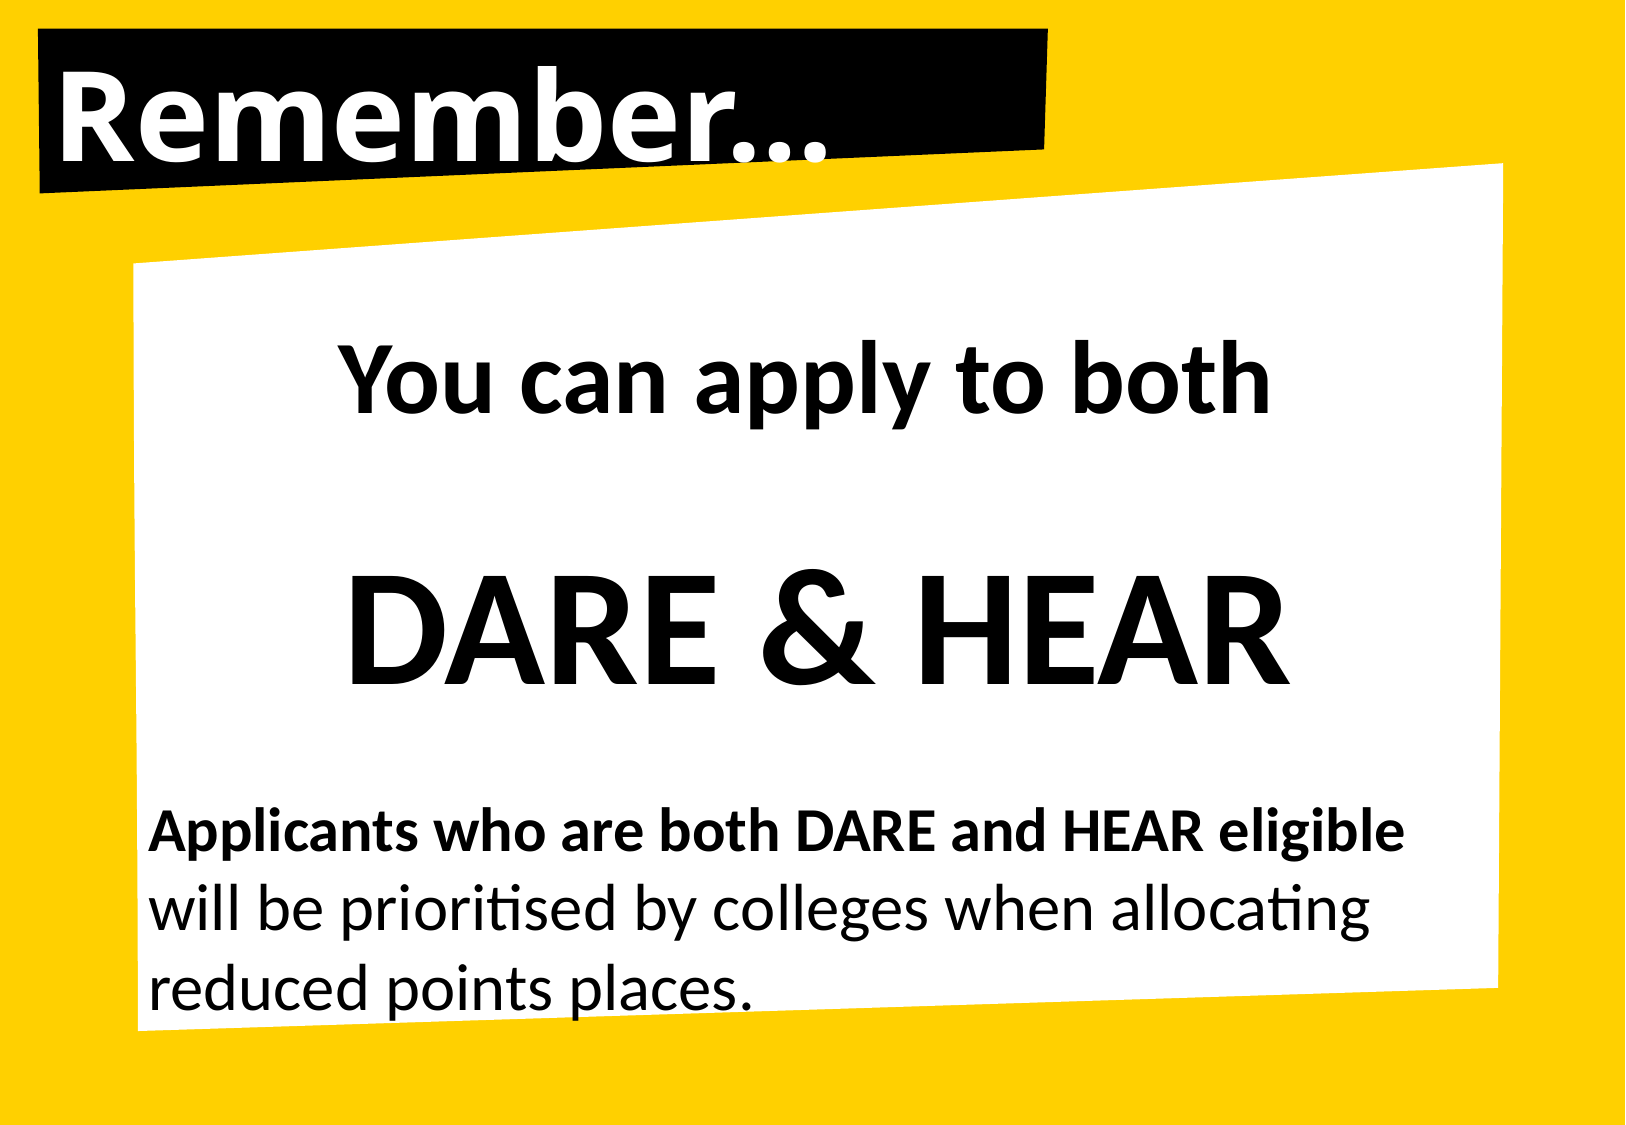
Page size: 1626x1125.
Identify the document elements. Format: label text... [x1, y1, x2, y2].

text_box You can apply to both DARE & HEAR Applicants who are both DARE and HEAR eligible will be prioritised by colleges when allocating reduced points places. [133, 163, 1504, 1032]
text_box Remember… [37, 28, 1048, 194]
